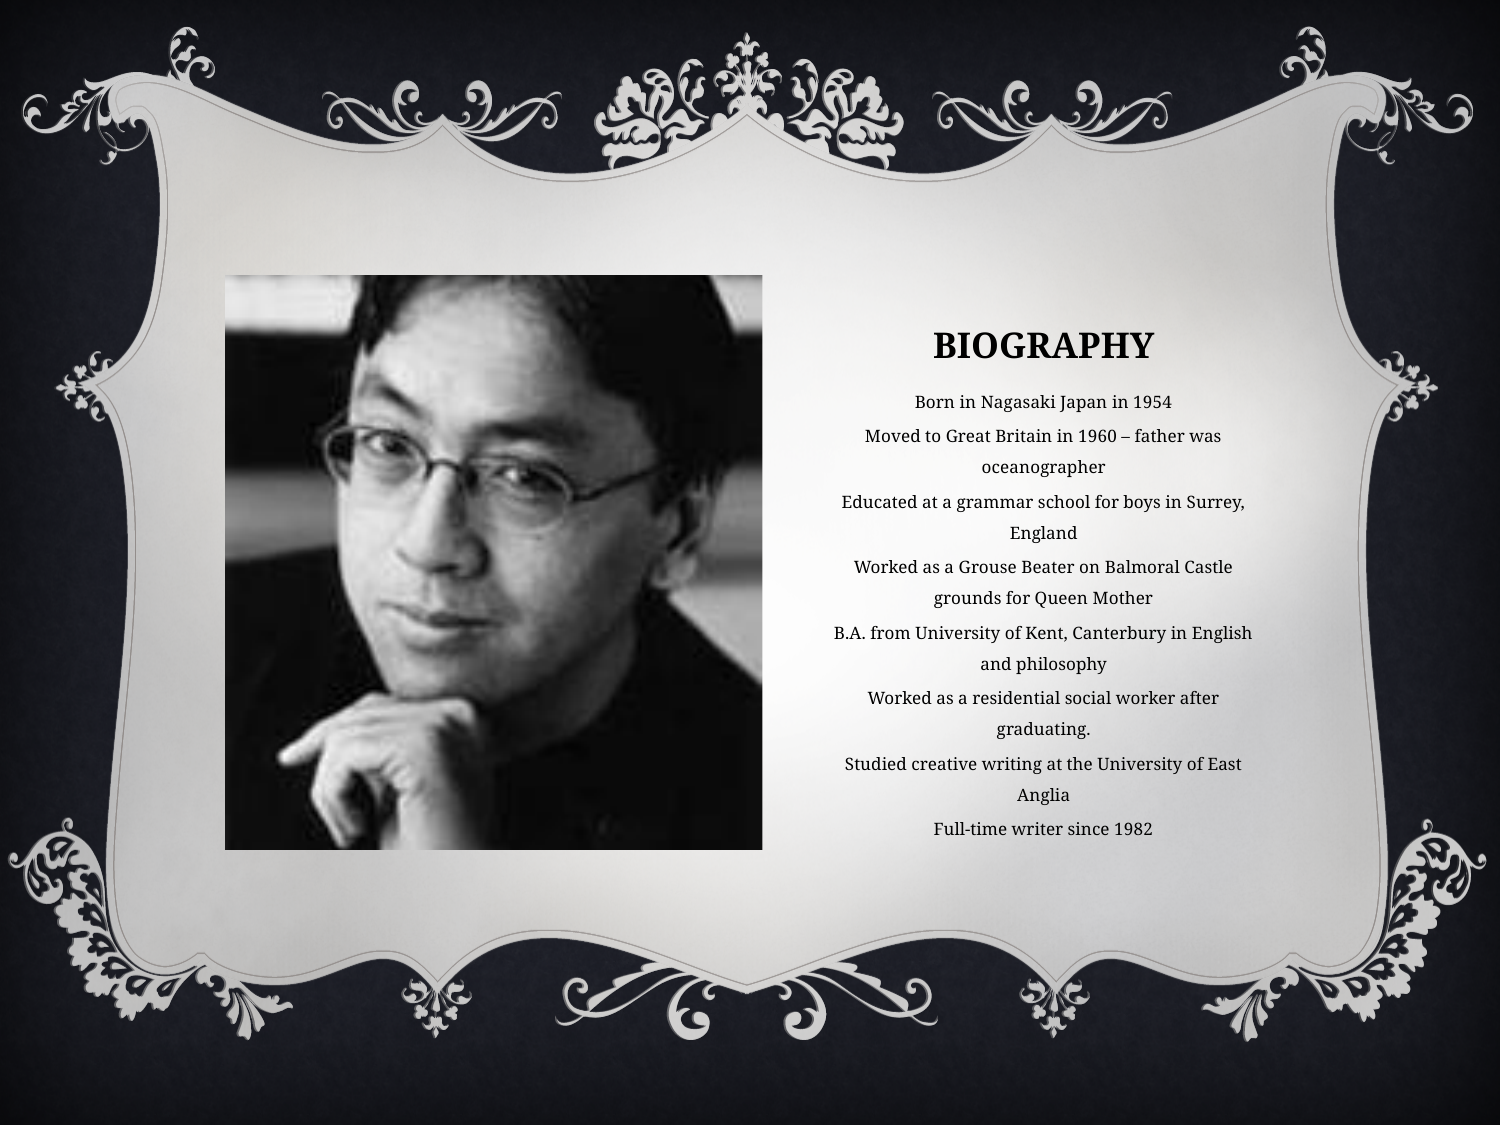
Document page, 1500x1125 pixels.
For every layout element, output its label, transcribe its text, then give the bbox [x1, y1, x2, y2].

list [224, 274, 763, 851]
picture [0, 0, 1500, 1125]
title Biography [812, 275, 1275, 373]
list Born in Nagasaki Japan in 1954 Moved to Great Britain in 1960 – father was oceanographer Educated at a grammar school for boys in Surrey, England Worked as a Grouse Beater on Balmoral Castle grounds for Queen Mother B.A. from University of Kent, Canterbury in English and philosophy Worked as a residential social worker after graduating. Studied creative writing at the University of East Anglia Full-time writer since 1982 [812, 373, 1275, 850]
